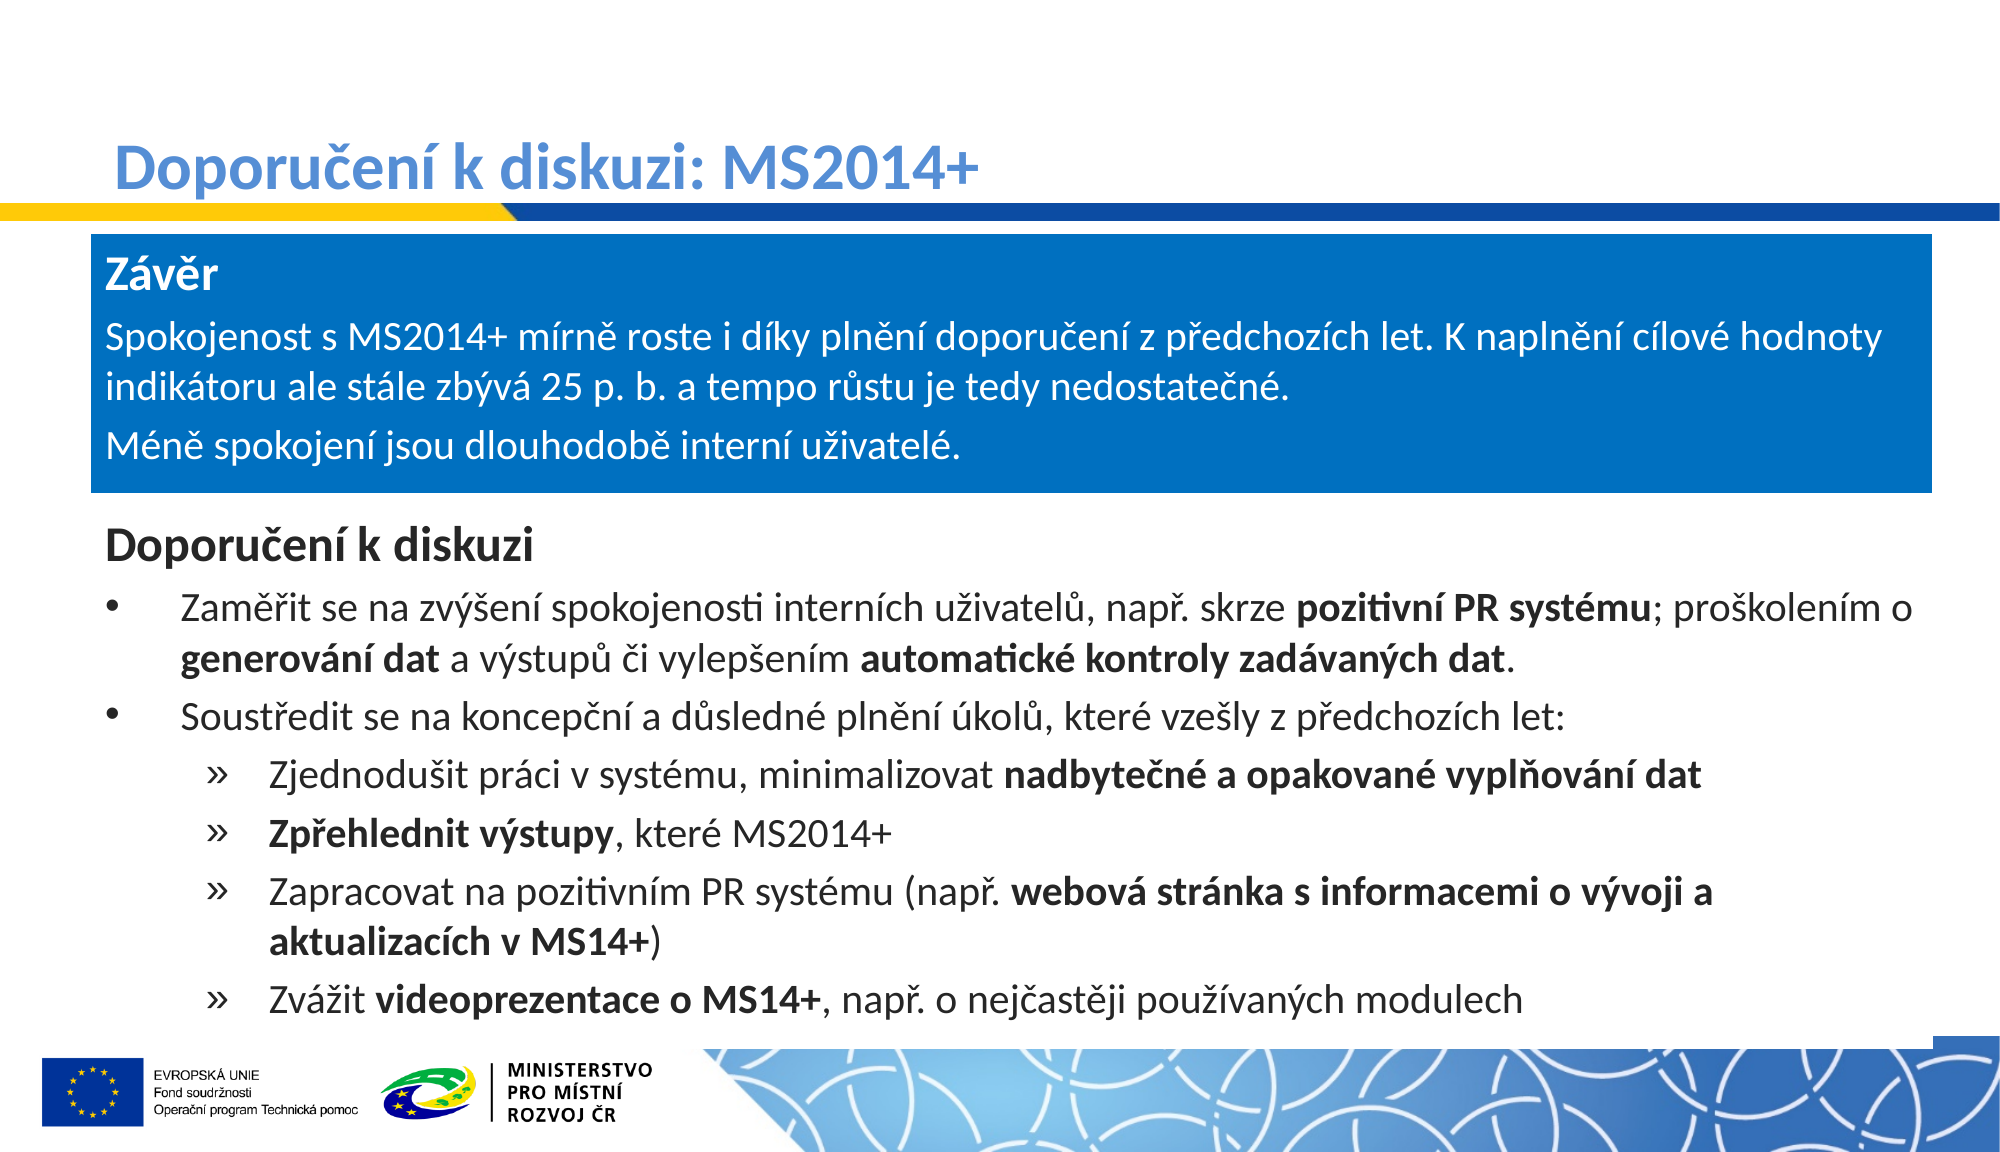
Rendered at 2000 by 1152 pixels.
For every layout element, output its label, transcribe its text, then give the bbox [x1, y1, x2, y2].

picture [0, 203, 2000, 221]
picture [19, 1035, 674, 1149]
list Závěr Spokojenost s MS2014+ mírně roste i díky plnění doporučení z předchozích let. K naplnění cílové hodnoty indikátoru ale stále zbývá 25 p. b. a tempo růstu je tedy nedostatečné. Méně spokojení jsou dlouhodobě interní uživatelé. [90, 233, 1933, 494]
text_box Doporučení k diskuzi Zaměřit se na zvýšení spokojenosti interních uživatelů, např. skrze pozitivní PR systému; proškolením o generování dat a výstupů či vylepšením automatické kontroly zadávaných dat. Soustředit se na koncepční a důsledné plnění úkolů, které vzešly z předchozích let: Zjednodušit práci v systému, minimalizovat nadbytečné a opakované vyplňování dat Zpřehlednit výstupy, které MS2014+ Zapracovat na pozitivním PR systému (např. webová stránka s informacemi o vývoji a aktualizacích v MS14+) Zvážit videoprezentace o MS14+, např. o nejčastěji používaných modulech [90, 504, 1933, 1049]
picture [680, 1036, 2000, 1152]
title Doporučení k diskuzi: MS2014+ [99, 115, 1900, 210]
